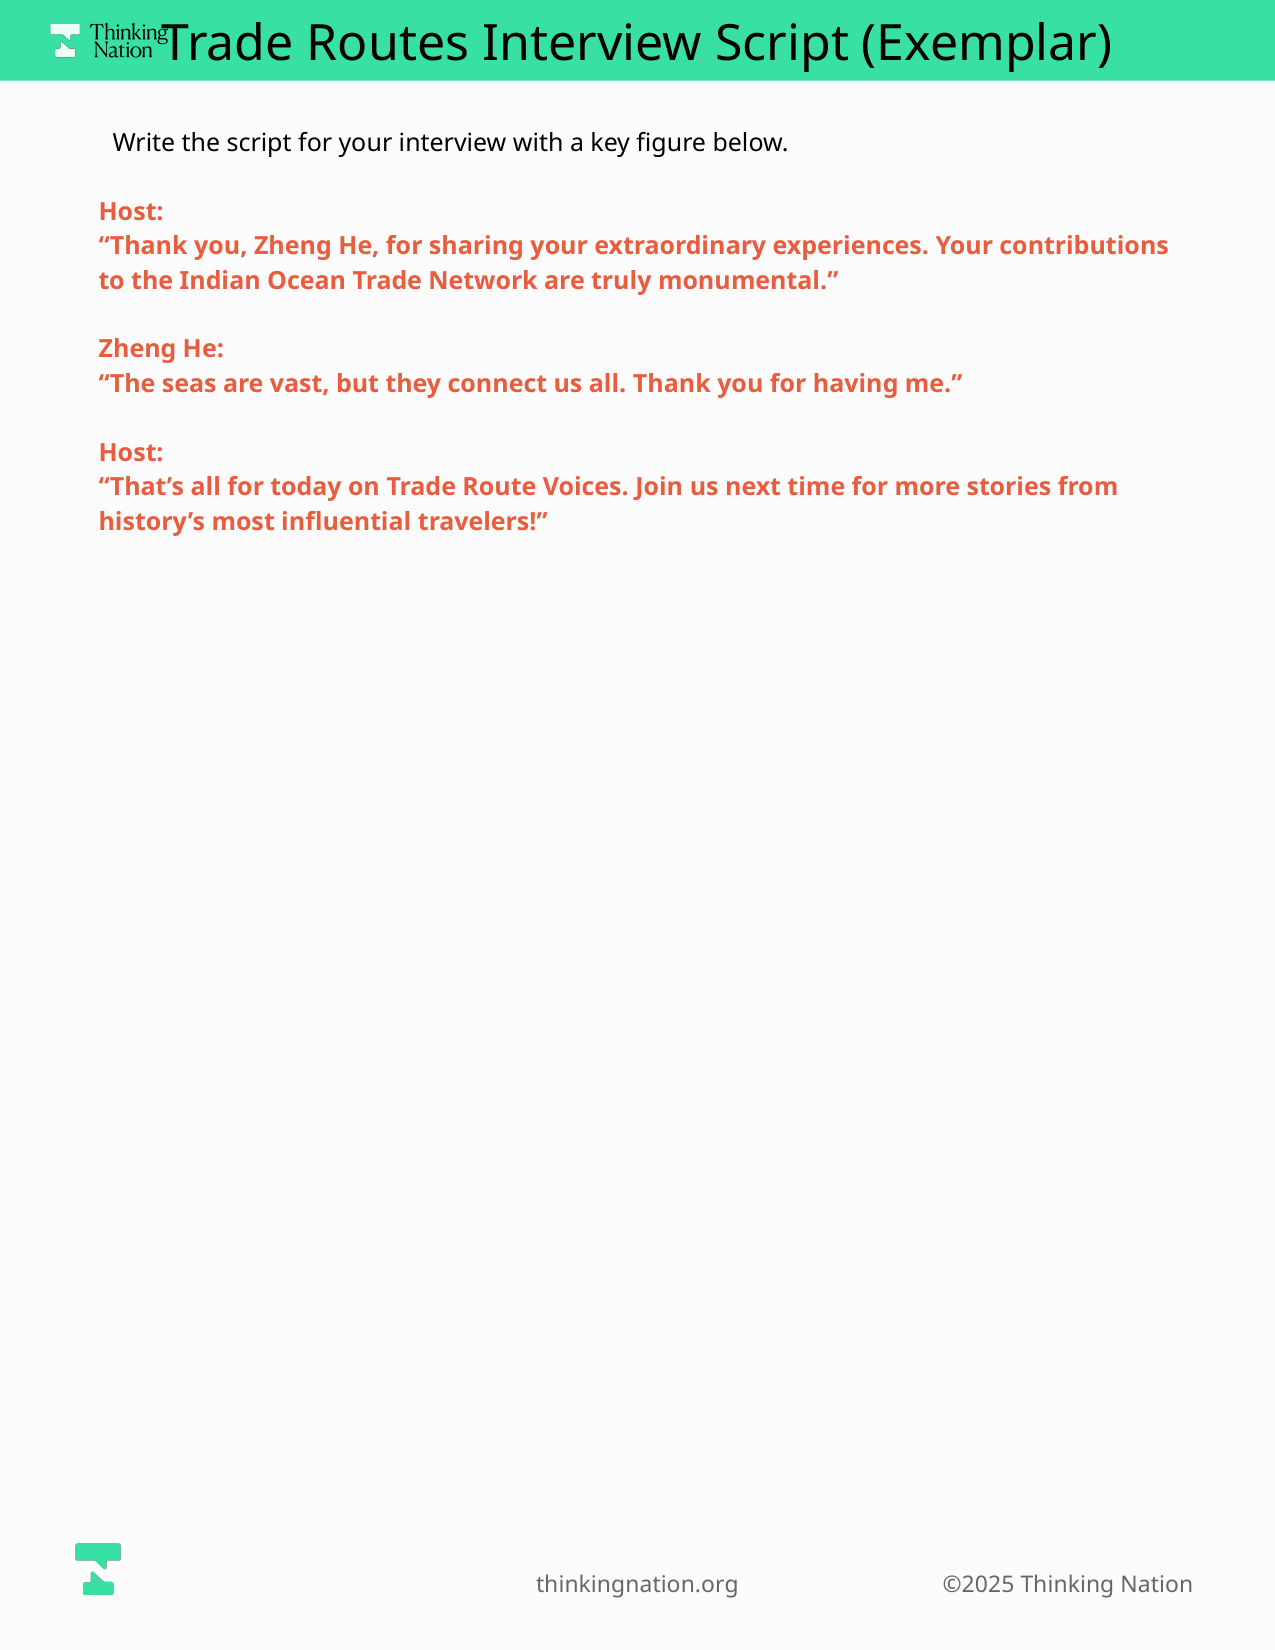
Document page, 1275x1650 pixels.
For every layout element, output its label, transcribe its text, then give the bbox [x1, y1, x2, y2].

text_box Trade Routes Interview Script (Exemplar) [0, 0, 1275, 81]
picture [62, 1533, 134, 1605]
text_box ©2025 Thinking Nation [907, 1553, 1210, 1605]
text_box Write the script for your interview with a key figure below. [97, 107, 1178, 172]
text_box thinkingnation.org [486, 1553, 789, 1605]
text_box Host: “Thank you, Zheng He, for sharing your extraordinary experiences. Your contributions to the Indian Ocean Trade Network are truly monumental.” Zheng He: “The seas are vast, but they connect us all. Thank you for having me.” Host: “That’s all for today on Trade Route Voices. Join us next time for more stories from history’s most influential travelers!” [83, 175, 1192, 1459]
picture [36, 12, 172, 69]
